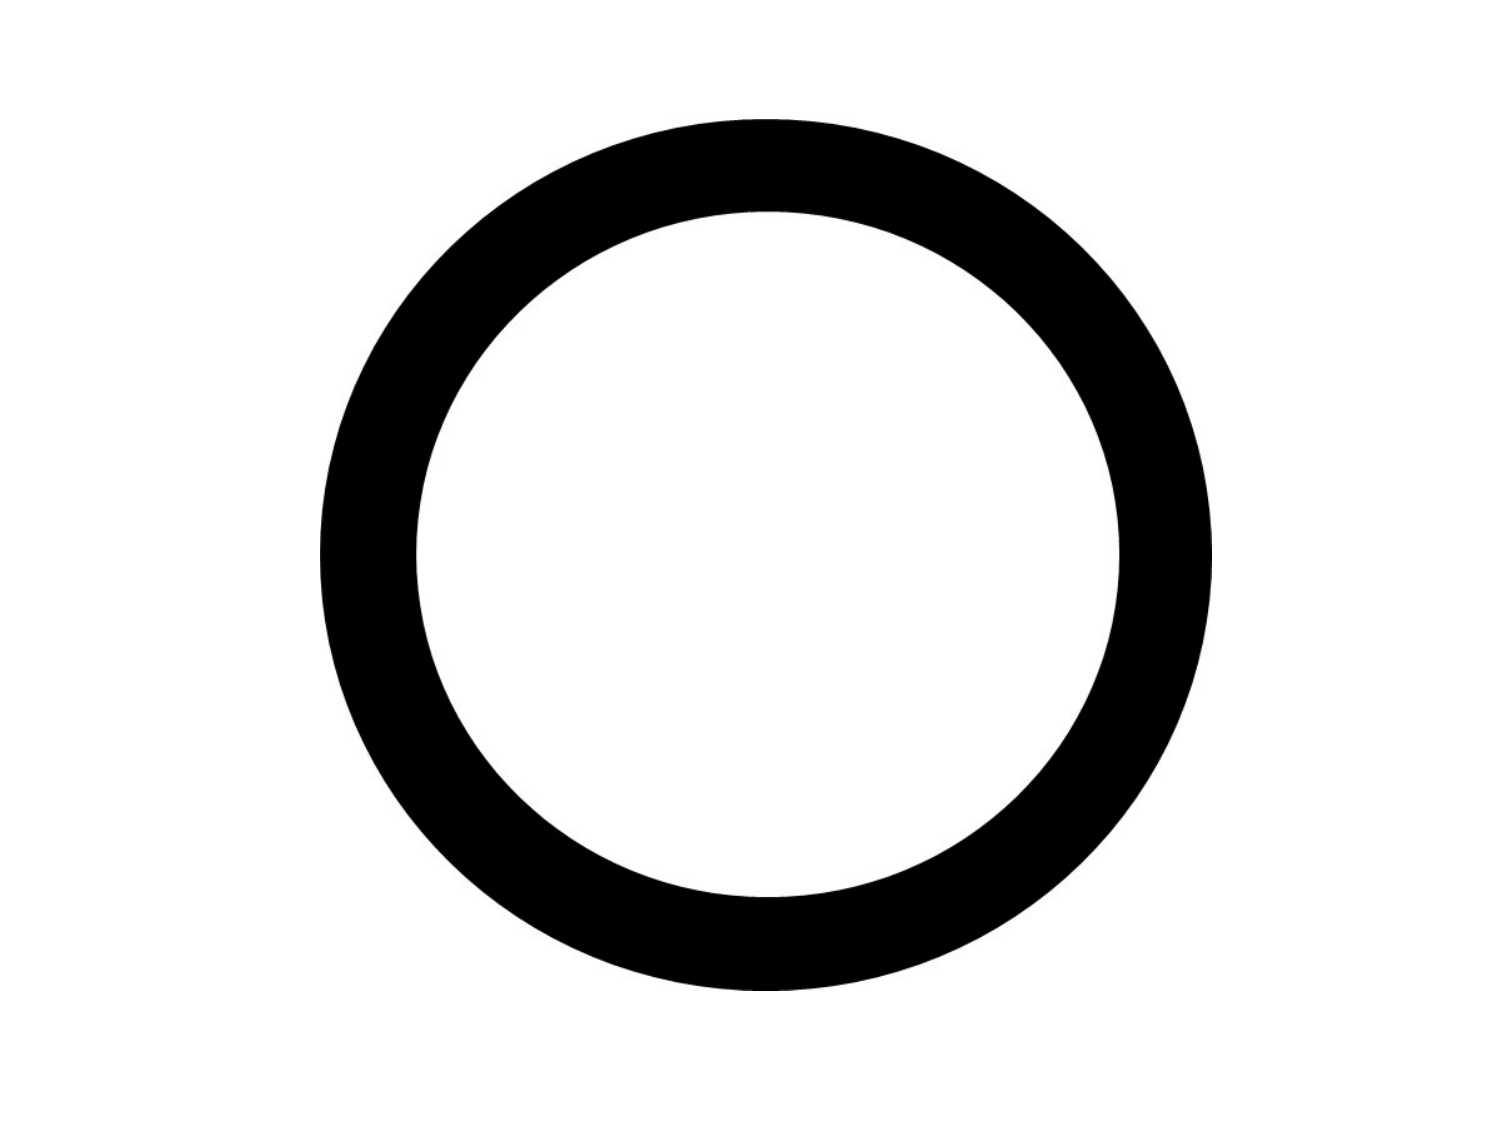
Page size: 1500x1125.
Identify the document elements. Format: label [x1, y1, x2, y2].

picture [320, 119, 1212, 991]
